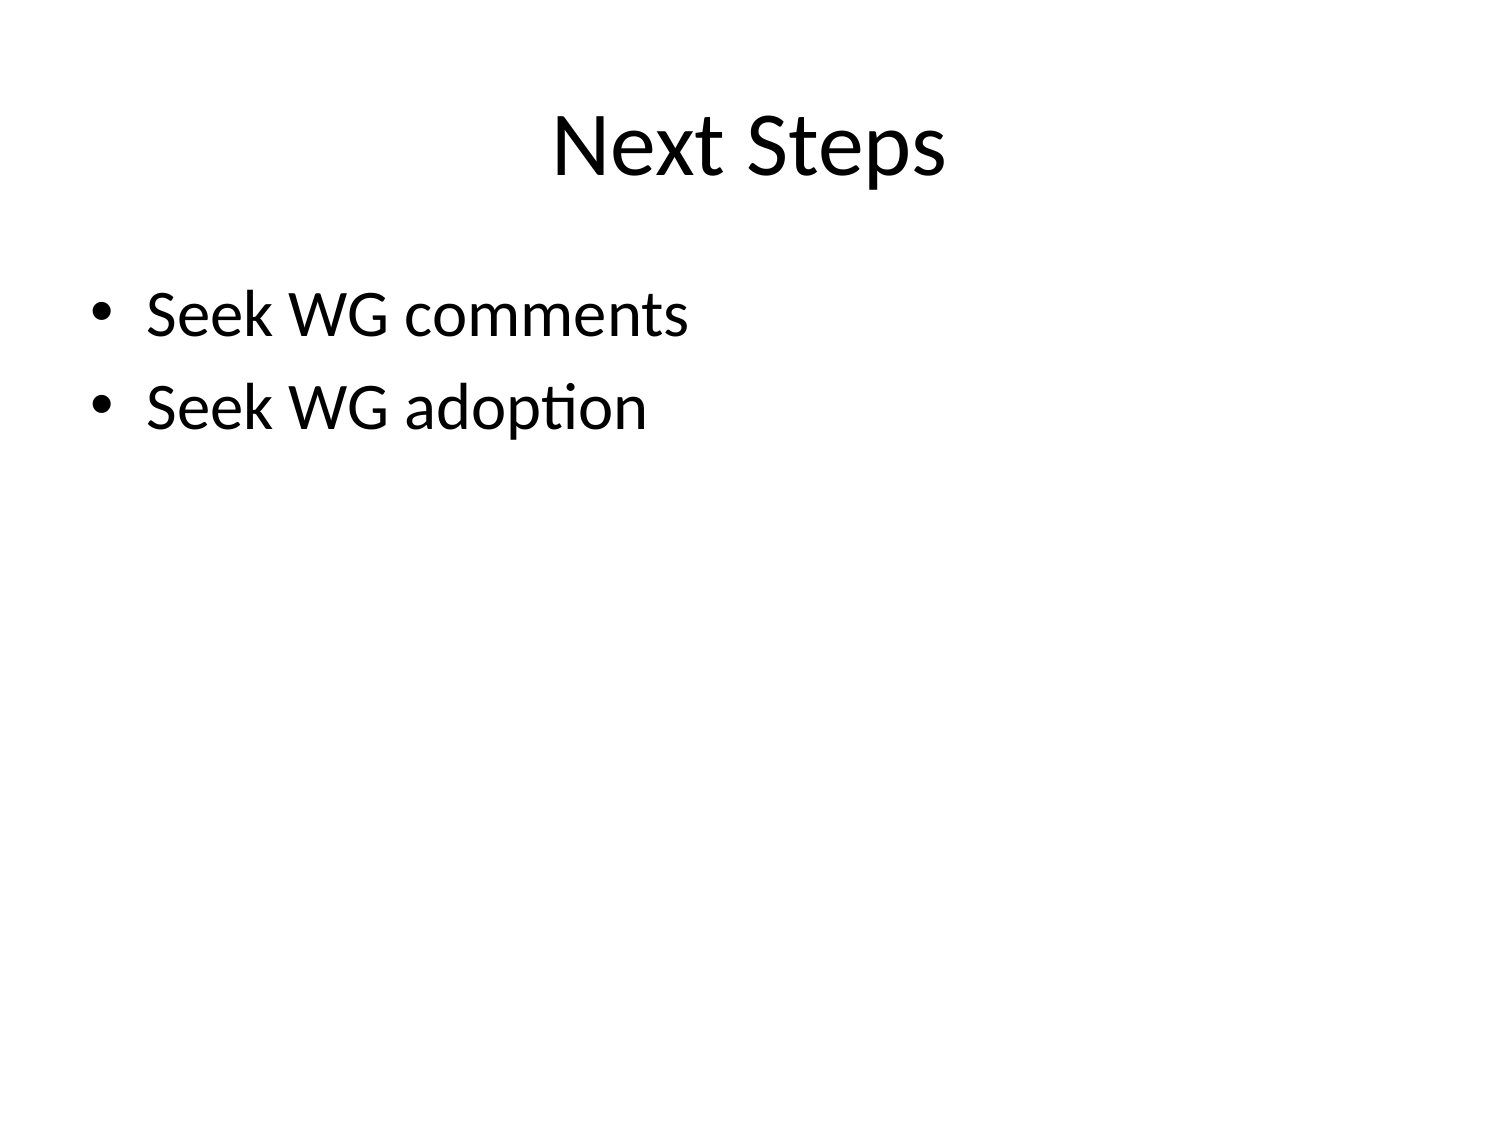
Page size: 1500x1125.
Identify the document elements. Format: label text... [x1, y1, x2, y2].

list Seek WG comments Seek WG adoption [75, 262, 1425, 1005]
title Next Steps [75, 45, 1425, 233]
